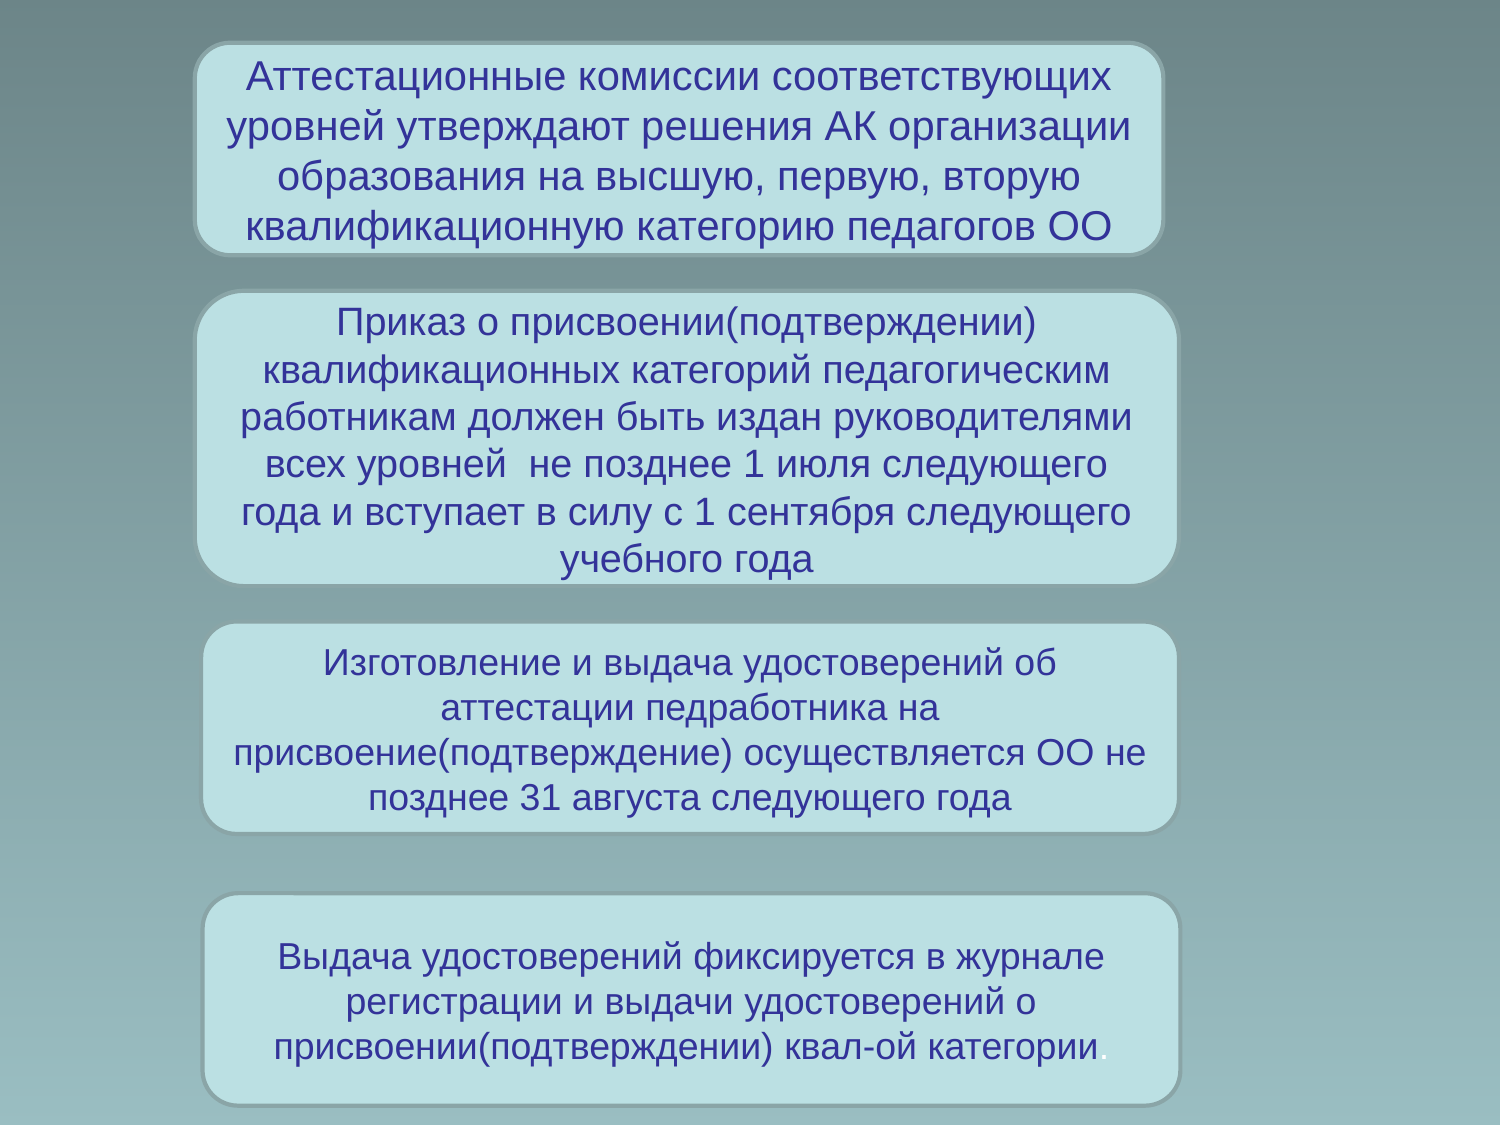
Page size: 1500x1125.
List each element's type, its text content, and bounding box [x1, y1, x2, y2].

text_box Изготовление и выдача удостоверений об аттестации педработника на присвоение(подтверждение) осуществляется ОО не позднее 31 августа следующего года [198, 619, 1182, 837]
text_box Приказ о присвоении(подтверждении) квалификационных категорий педагогическим работникам должен быть издан руководителями всех уровней не позднее 1 июля следующего года и вступает в силу с 1 сентября следующего учебного года [192, 288, 1182, 589]
text_box Выдача удостоверений фиксируется в журнале регистрации и выдачи удостоверений о присвоении(подтверждении) квал-ой категории. [200, 891, 1183, 1108]
text_box Аттестационные комиссии соответствующих уровней утверждают решения АК организации образования на высшую, первую, вторую квалификационную категорию педагогов ОО [192, 40, 1166, 258]
